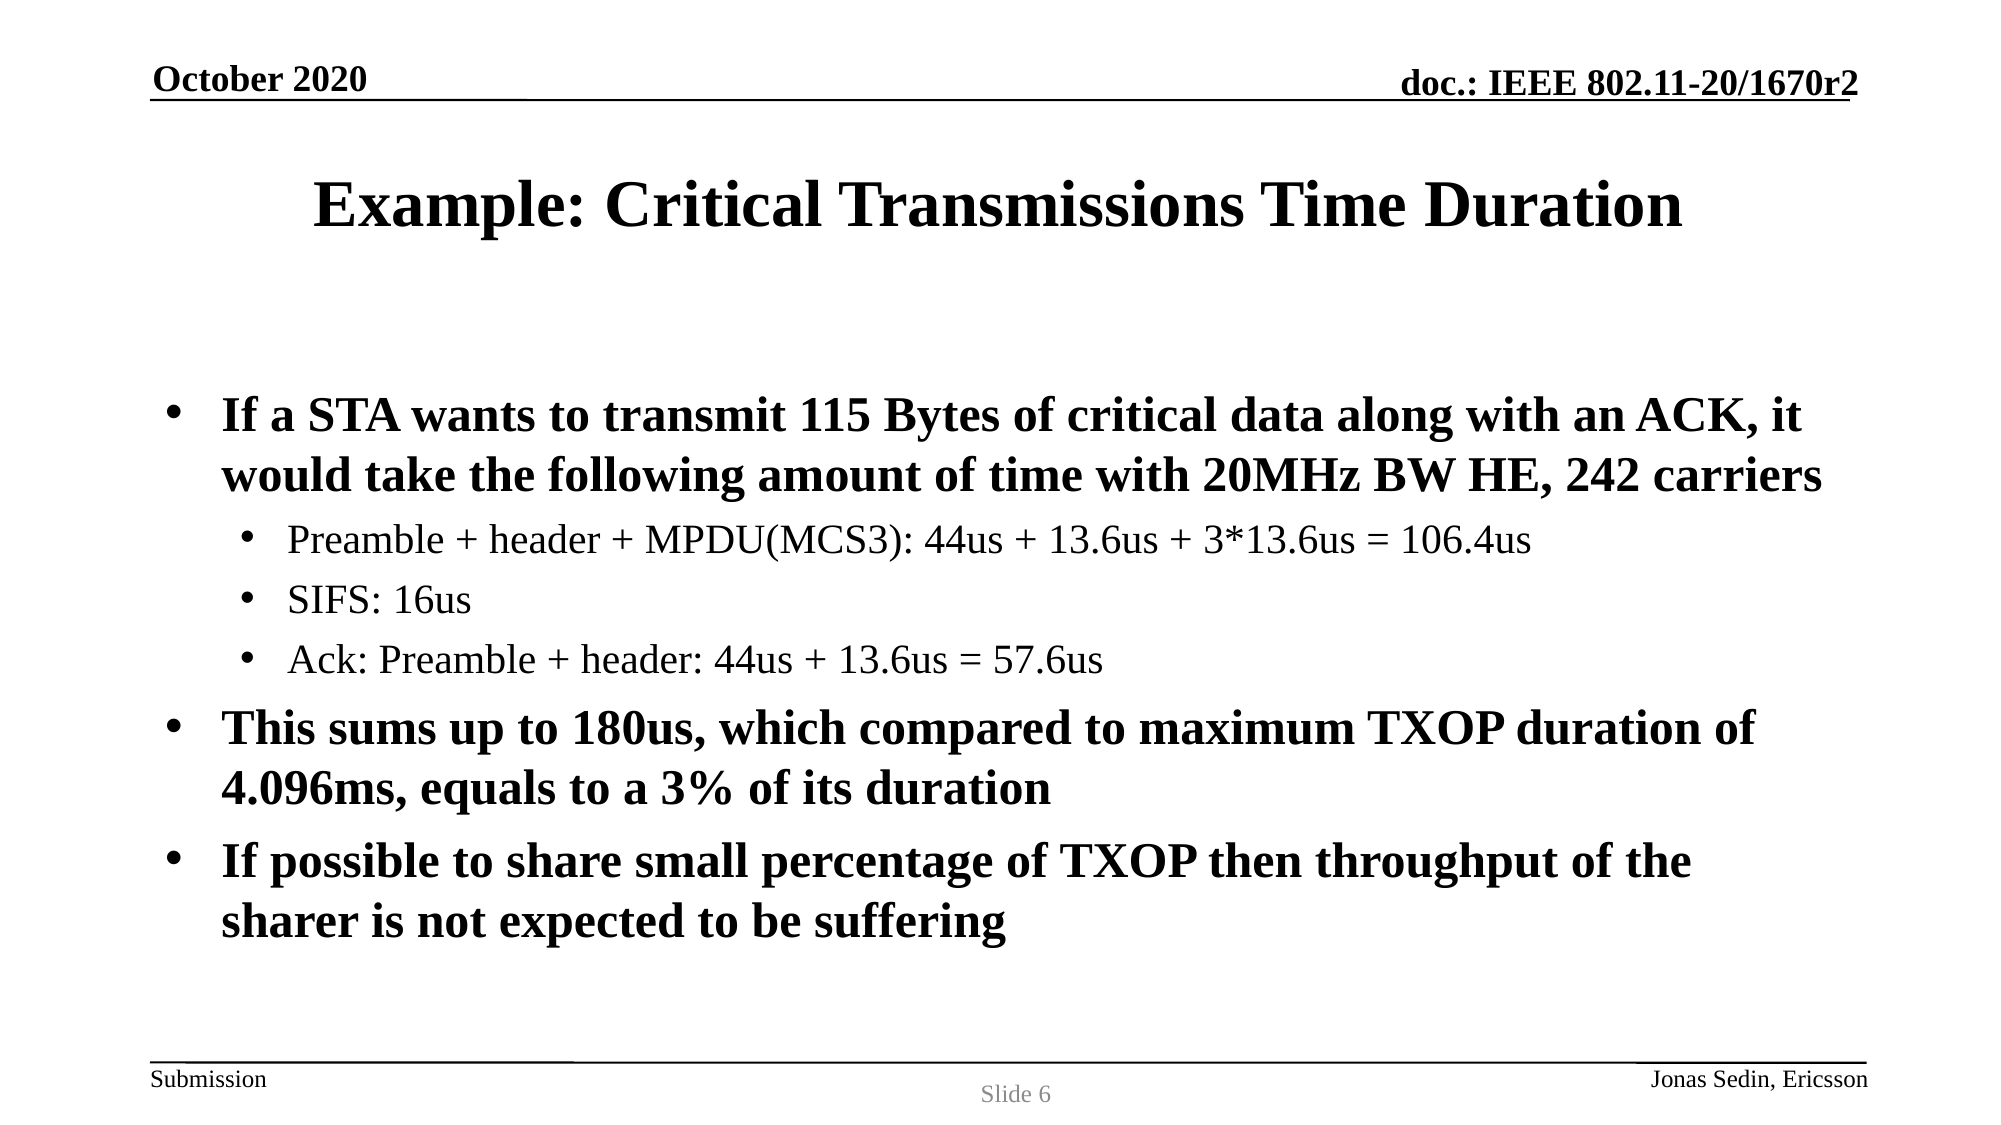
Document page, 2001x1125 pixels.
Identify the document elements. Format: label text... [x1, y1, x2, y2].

title Example: Critical Transmissions Time Duration [149, 112, 1850, 288]
slide_number Slide 6 [950, 1062, 1066, 1122]
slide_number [152, 54, 563, 100]
list If a STA wants to transmit 115 Bytes of critical data along with an ACK, it would take the following amount of time with 20MHz BW HE, 242 carriers Preamble + header + MPDU(MCS3): 44us + 13.6us + 3*13.6us = 106.4us SIFS: 16us Ack: Preamble + header: 44us + 13.6us = 57.6us This sums up to 180us, which compared to maximum TXOP duration of 4.096ms, equals to a 3% of its duration If possible to share small percentage of TXOP then throughput of the sharer is not expected to be suffering [149, 373, 1850, 1000]
footer Jonas Sedin, Ericsson [1171, 1061, 1869, 1093]
